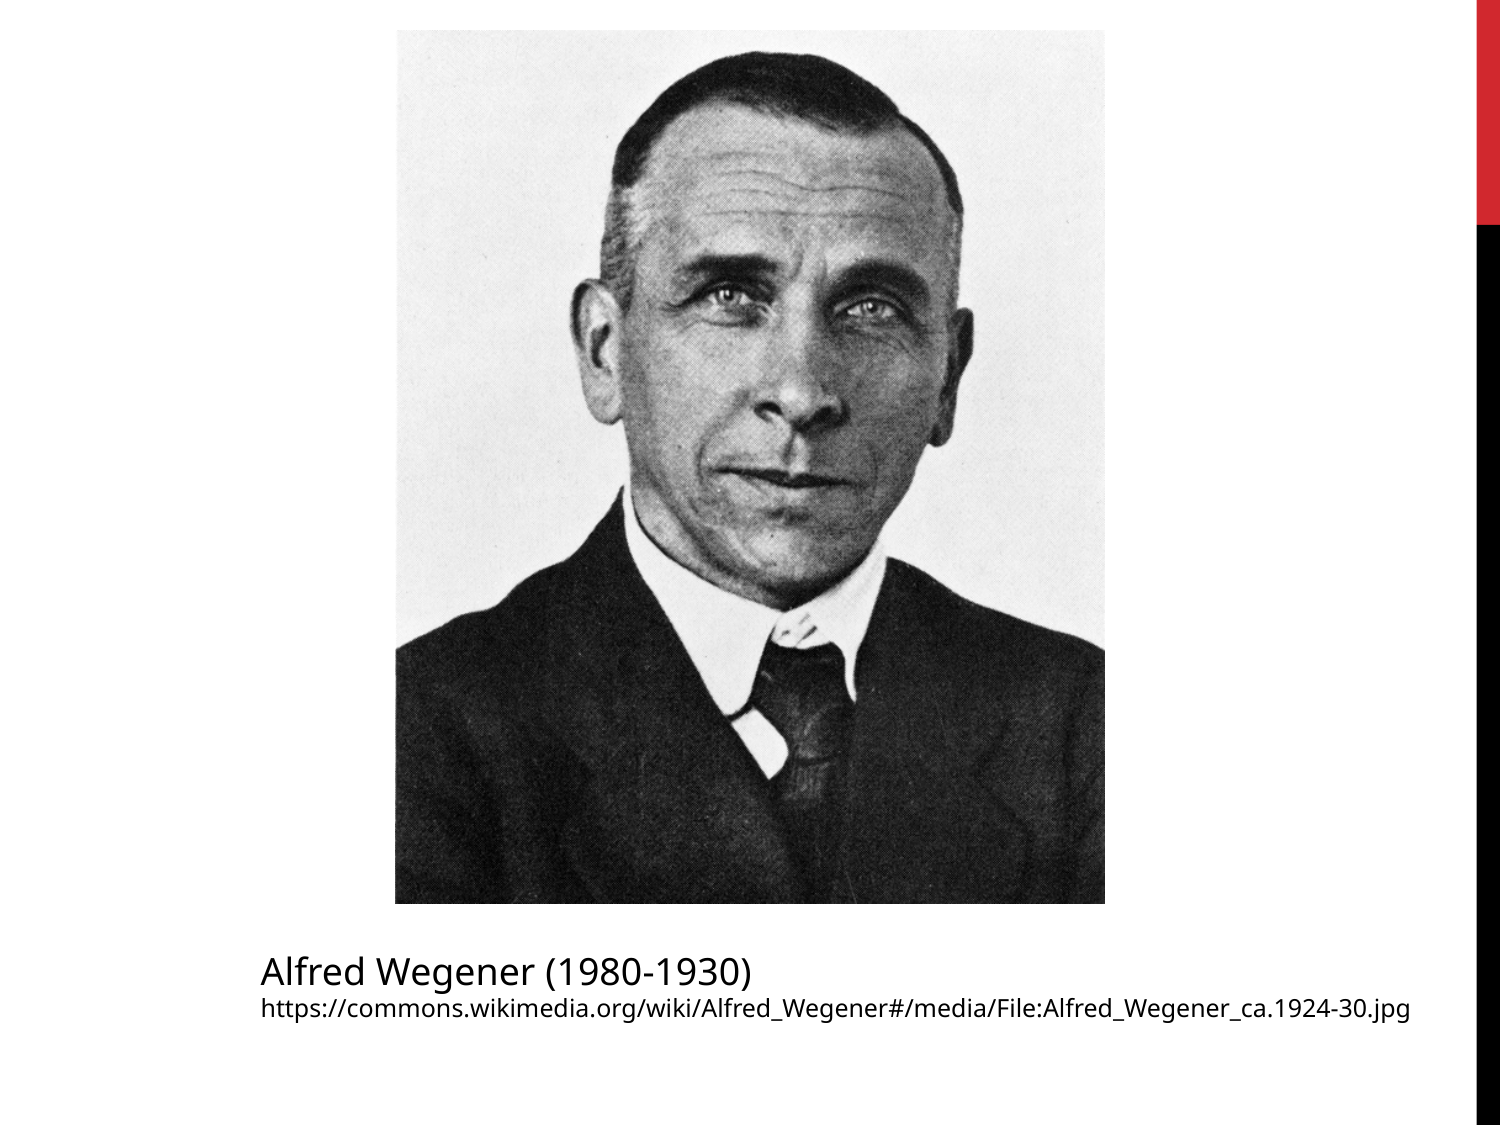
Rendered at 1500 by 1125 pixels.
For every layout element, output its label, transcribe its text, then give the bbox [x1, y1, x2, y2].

picture [395, 30, 1106, 905]
text_box Alfred Wegener (1980-1930) https://commons.wikimedia.org/wiki/Alfred_Wegener#/media/File:Alfred_Wegener_ca.1924-30.jpg [245, 940, 1428, 1031]
